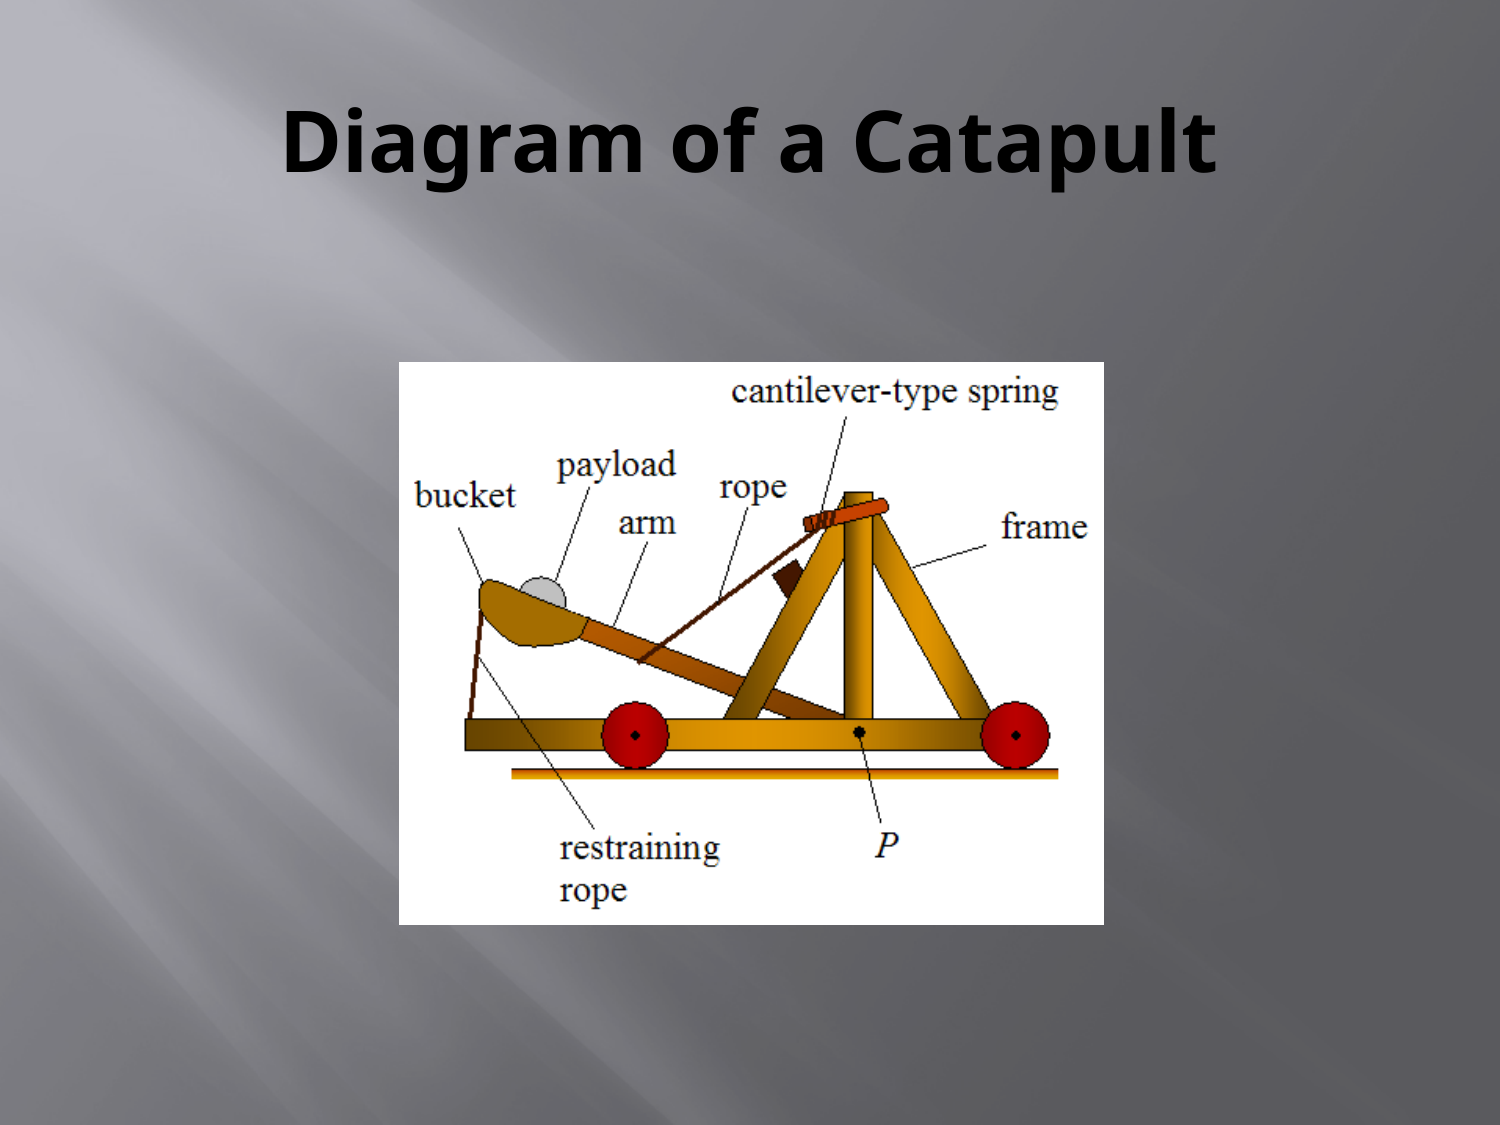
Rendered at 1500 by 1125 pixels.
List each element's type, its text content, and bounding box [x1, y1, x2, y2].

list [399, 362, 1104, 926]
title Diagram of a Catapult [75, 45, 1425, 233]
